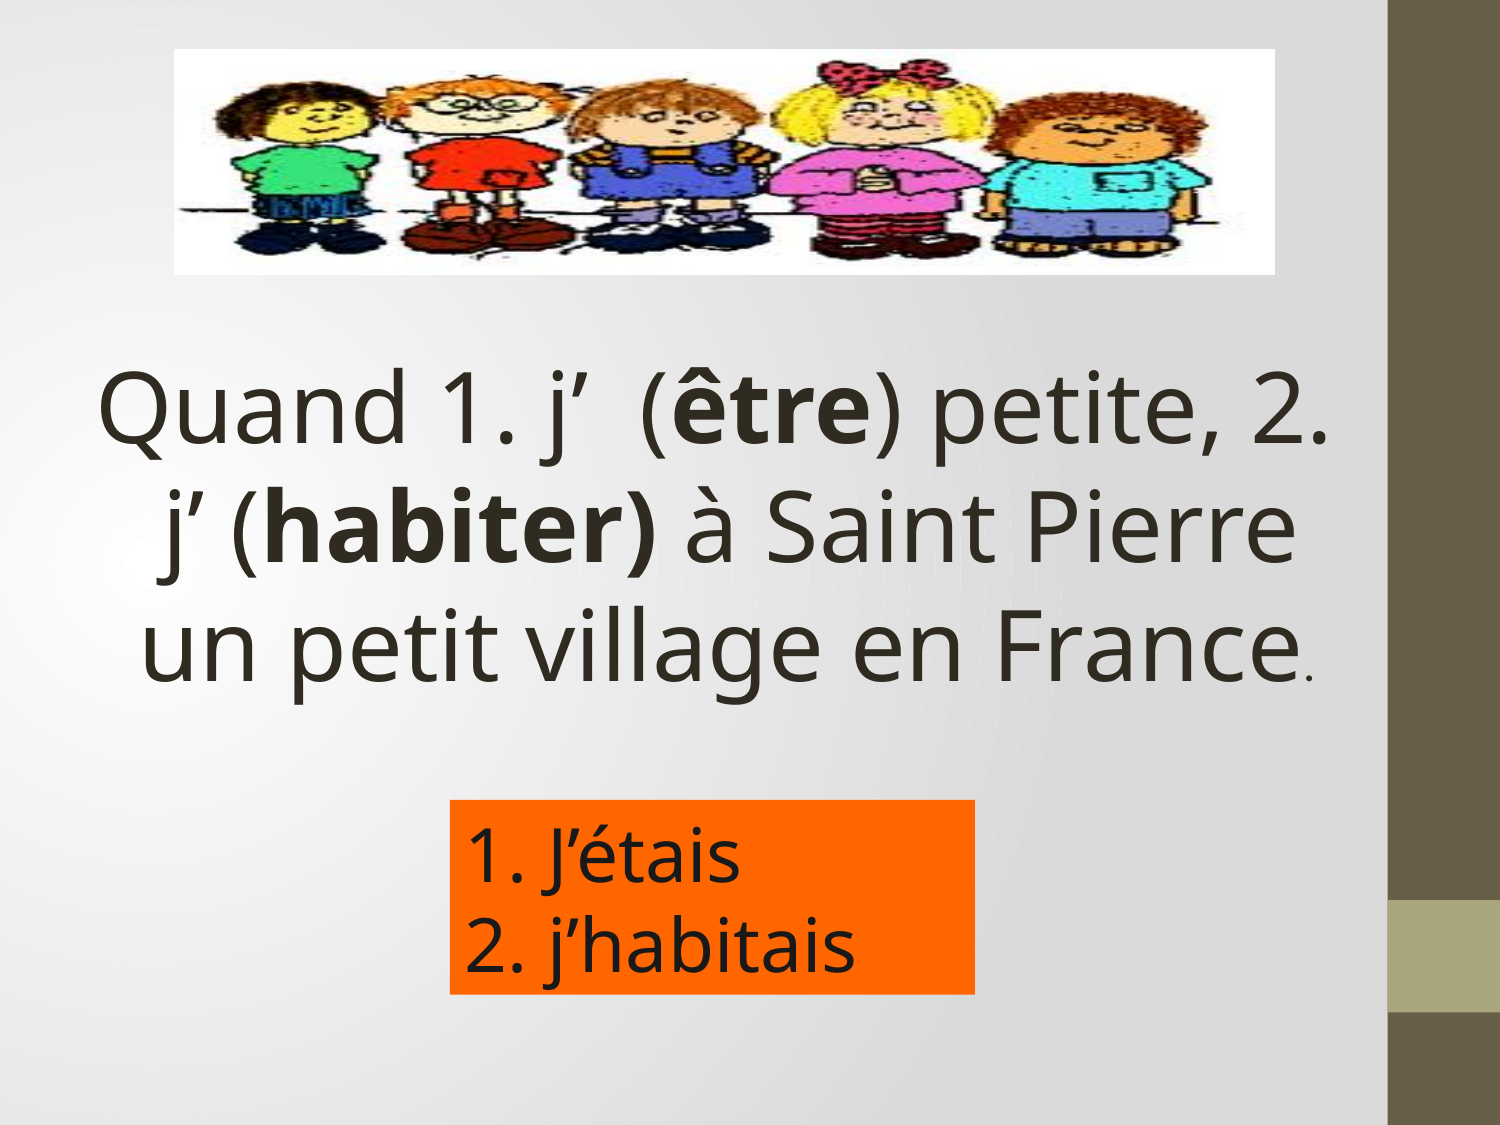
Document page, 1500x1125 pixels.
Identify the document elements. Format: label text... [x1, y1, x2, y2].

list Quand 1. j’ (être) petite, 2. j’ (habiter) à Saint Pierre un petit village en France. [50, 337, 1363, 744]
picture [174, 49, 1276, 276]
text_box 1. J’étais 2. j’habitais [449, 799, 975, 995]
